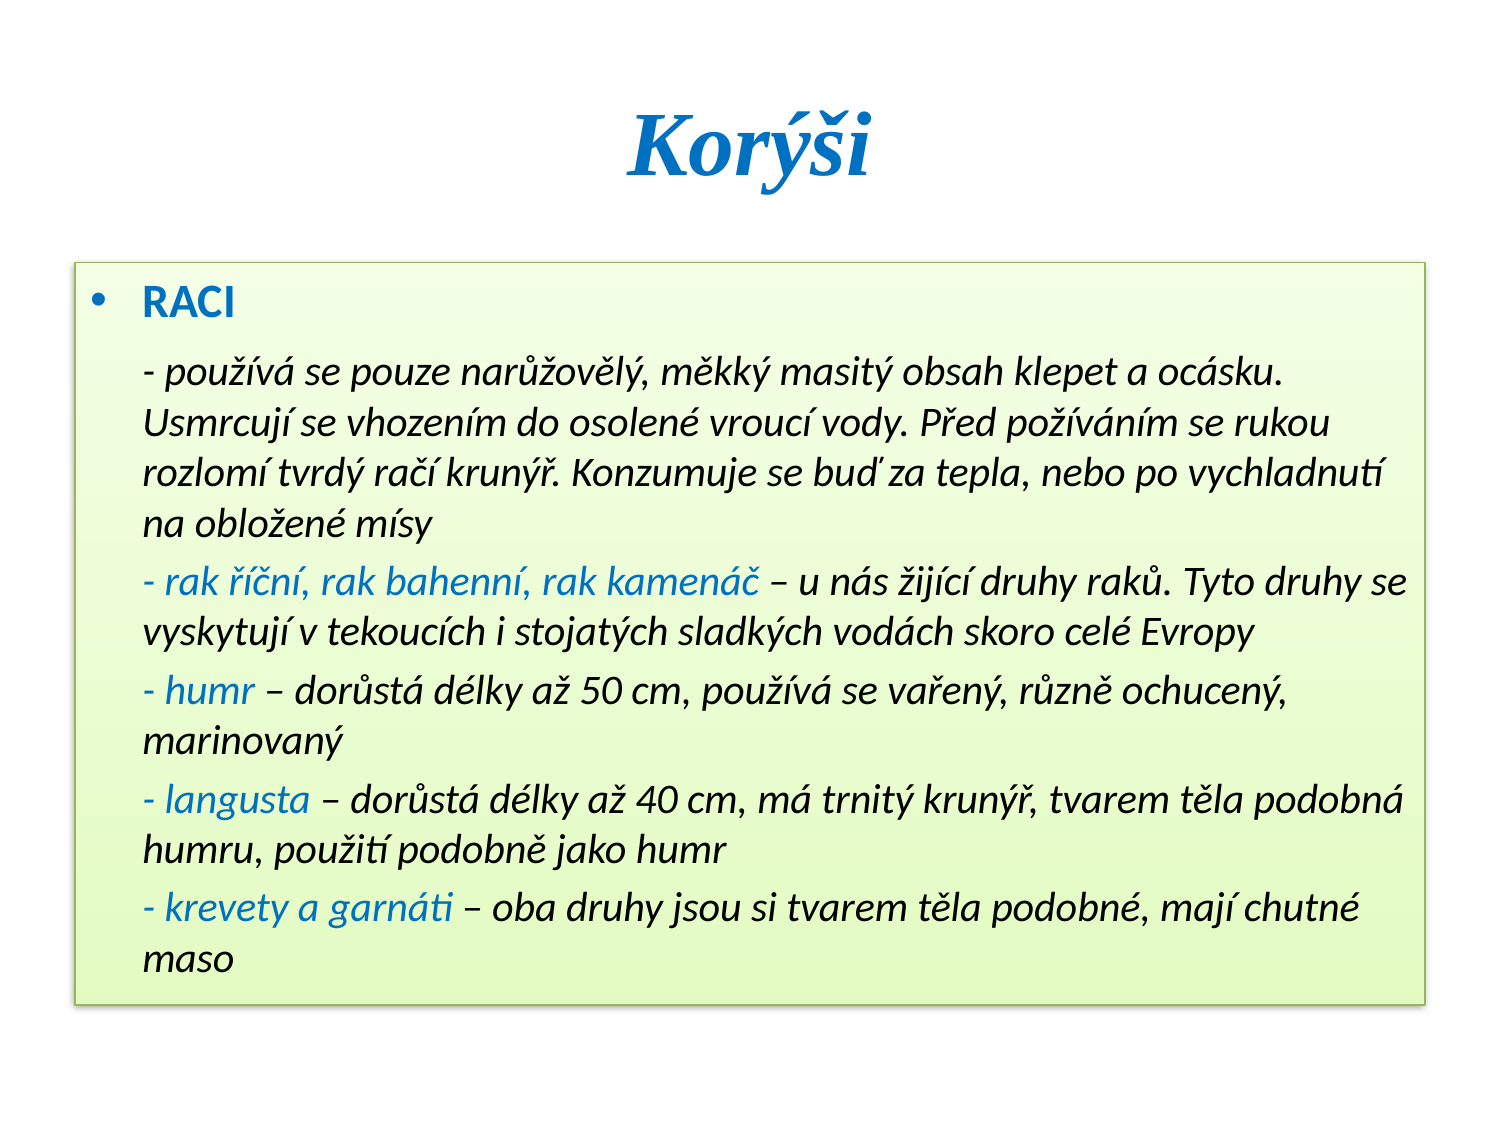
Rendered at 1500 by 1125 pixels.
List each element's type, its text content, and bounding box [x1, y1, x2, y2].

list RACI - používá se pouze narůžovělý, měkký masitý obsah klepet a ocásku. Usmrcují se vhozením do osolené vroucí vody. Před požíváním se rukou rozlomí tvrdý račí krunýř. Konzumuje se buď za tepla, nebo po vychladnutí na obložené mísy - rak říční, rak bahenní, rak kamenáč – u nás žijící druhy raků. Tyto druhy se vyskytují v tekoucích i stojatých sladkých vodách skoro celé Evropy - humr – dorůstá délky až 50 cm, používá se vařený, různě ochucený, marinovaný - langusta – dorůstá délky až 40 cm, má trnitý krunýř, tvarem těla podobná humru, použití podobně jako humr - krevety a garnáti – oba druhy jsou si tvarem těla podobné, mají chutné maso [74, 262, 1426, 1006]
title Korýši [75, 45, 1425, 233]
